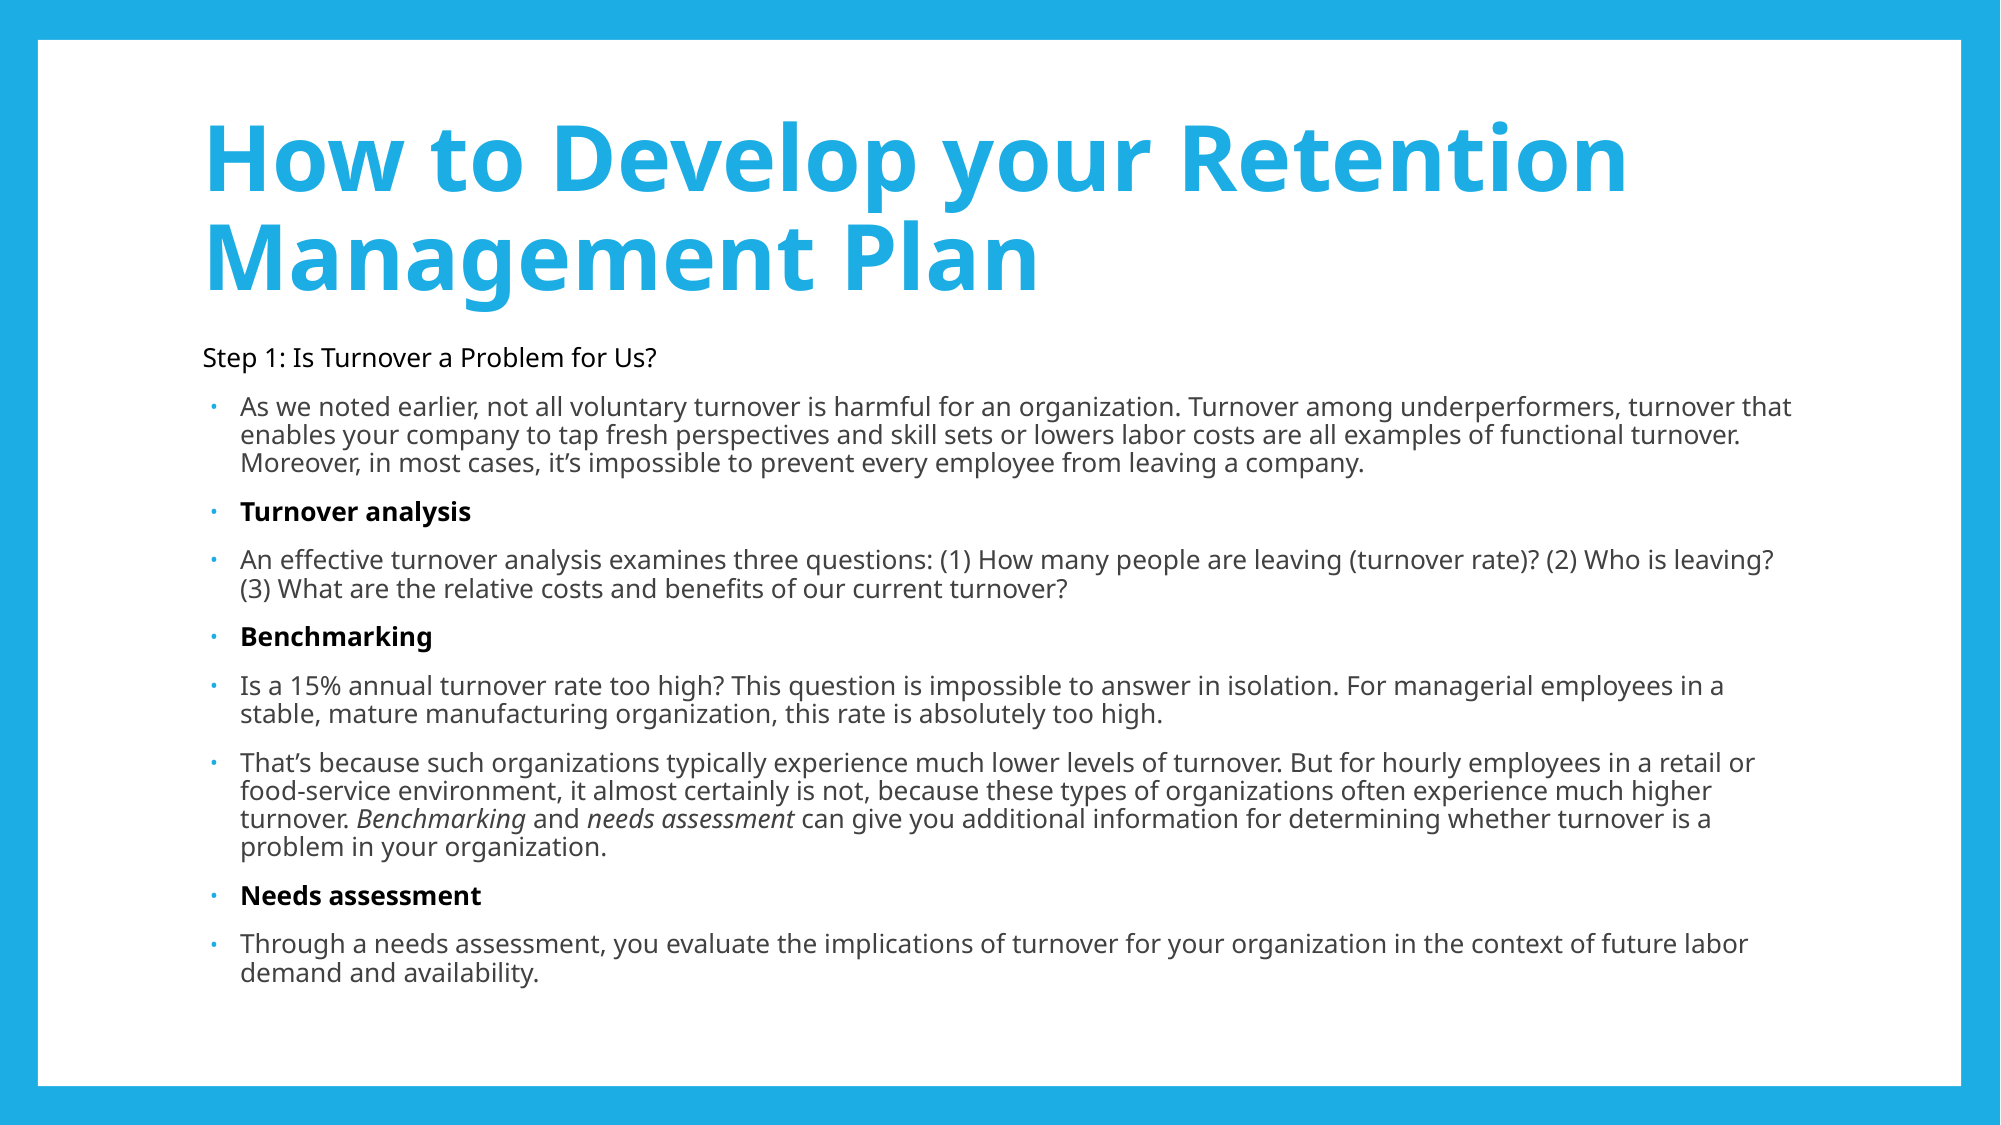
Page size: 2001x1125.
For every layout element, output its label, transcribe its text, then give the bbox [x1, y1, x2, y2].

title How to Develop your Retention Management Plan [187, 99, 1808, 323]
list Step 1: Is Turnover a Problem for Us? As we noted earlier, not all voluntary turnover is harmful for an organization. Turnover among underperformers, turnover that enables your company to tap fresh perspectives and skill sets or lowers labor costs are all examples of functional turnover. Moreover, in most cases, it’s impossible to prevent every employee from leaving a company. Turnover analysis An effective turnover analysis examines three questions: (1) How many people are leaving (turnover rate)? (2) Who is leaving? (3) What are the relative costs and benefits of our current turnover? Benchmarking Is a 15% annual turnover rate too high? This question is impossible to answer in isolation. For managerial employees in a stable, mature manufacturing organization, this rate is absolutely too high. That’s because such organizations typically experience much lower levels of turnover. But for hourly employees in a retail or food-service environment, it almost certainly is not, because these types of organizations often experience much higher turnover. Benchmarking and needs assessment can give you additional information for determining whether turnover is a problem in your organization. Needs assessment Through a needs assessment, you evaluate the implications of turnover for your organization in the context of future labor demand and availability. [187, 337, 1808, 1000]
